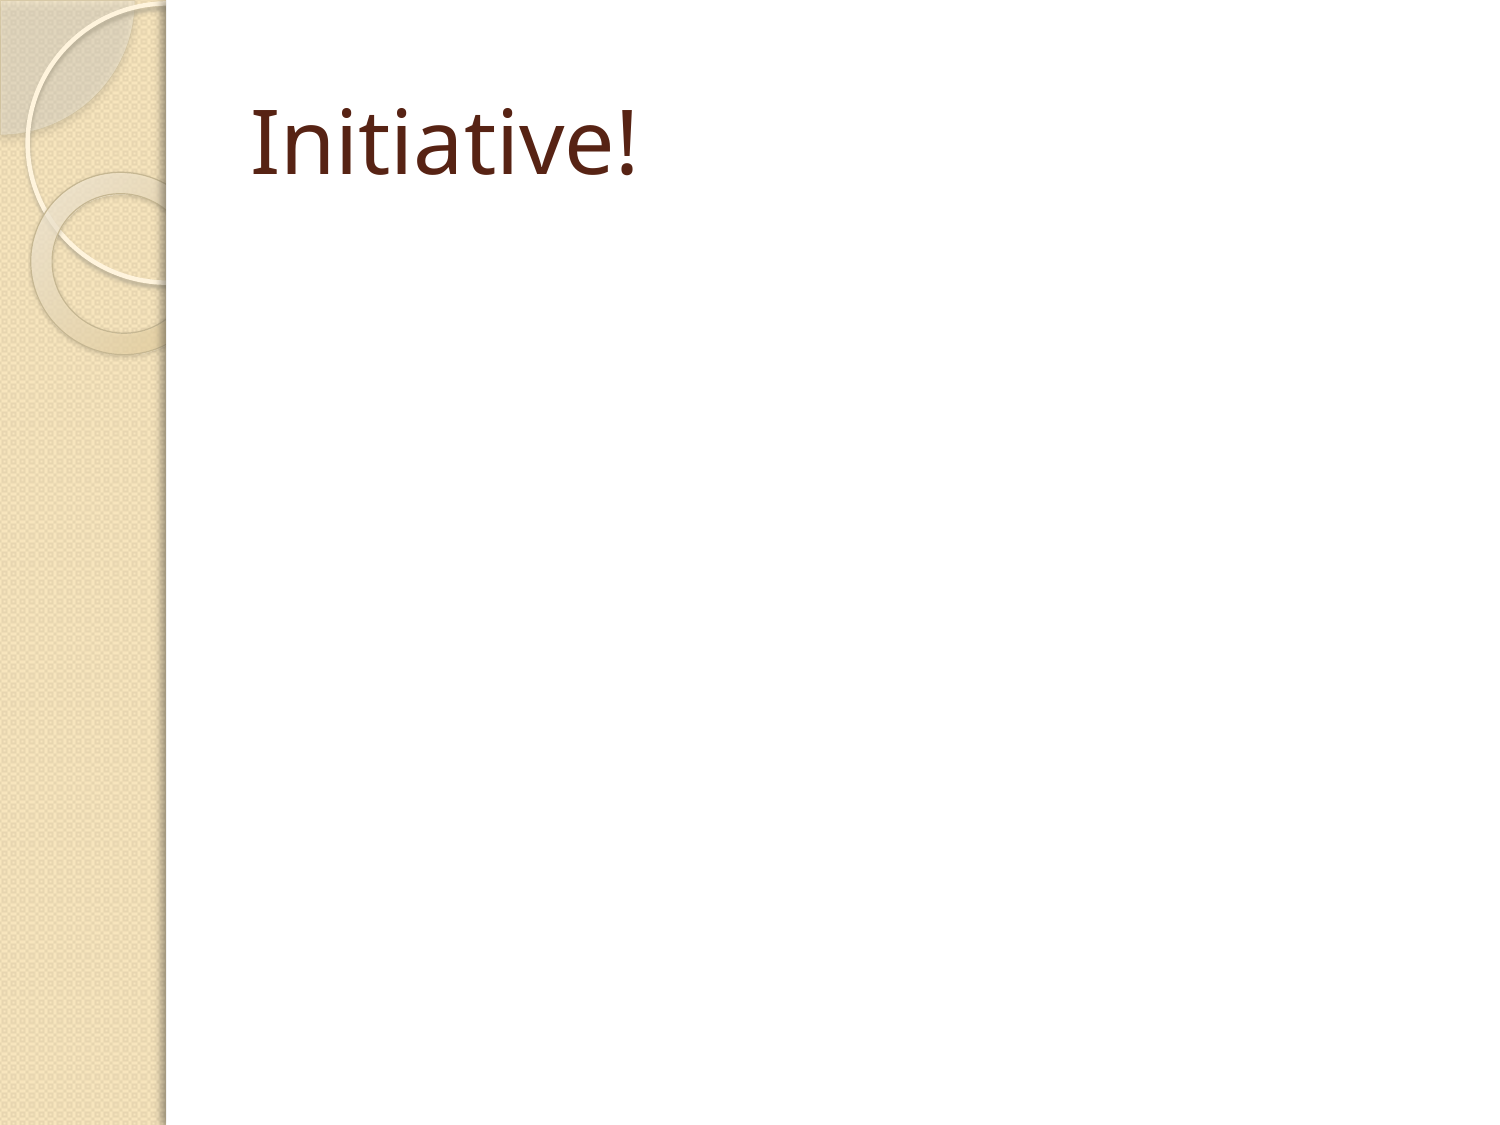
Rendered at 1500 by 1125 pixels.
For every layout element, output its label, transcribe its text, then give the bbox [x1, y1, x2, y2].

title Initiative! [235, 45, 1466, 233]
